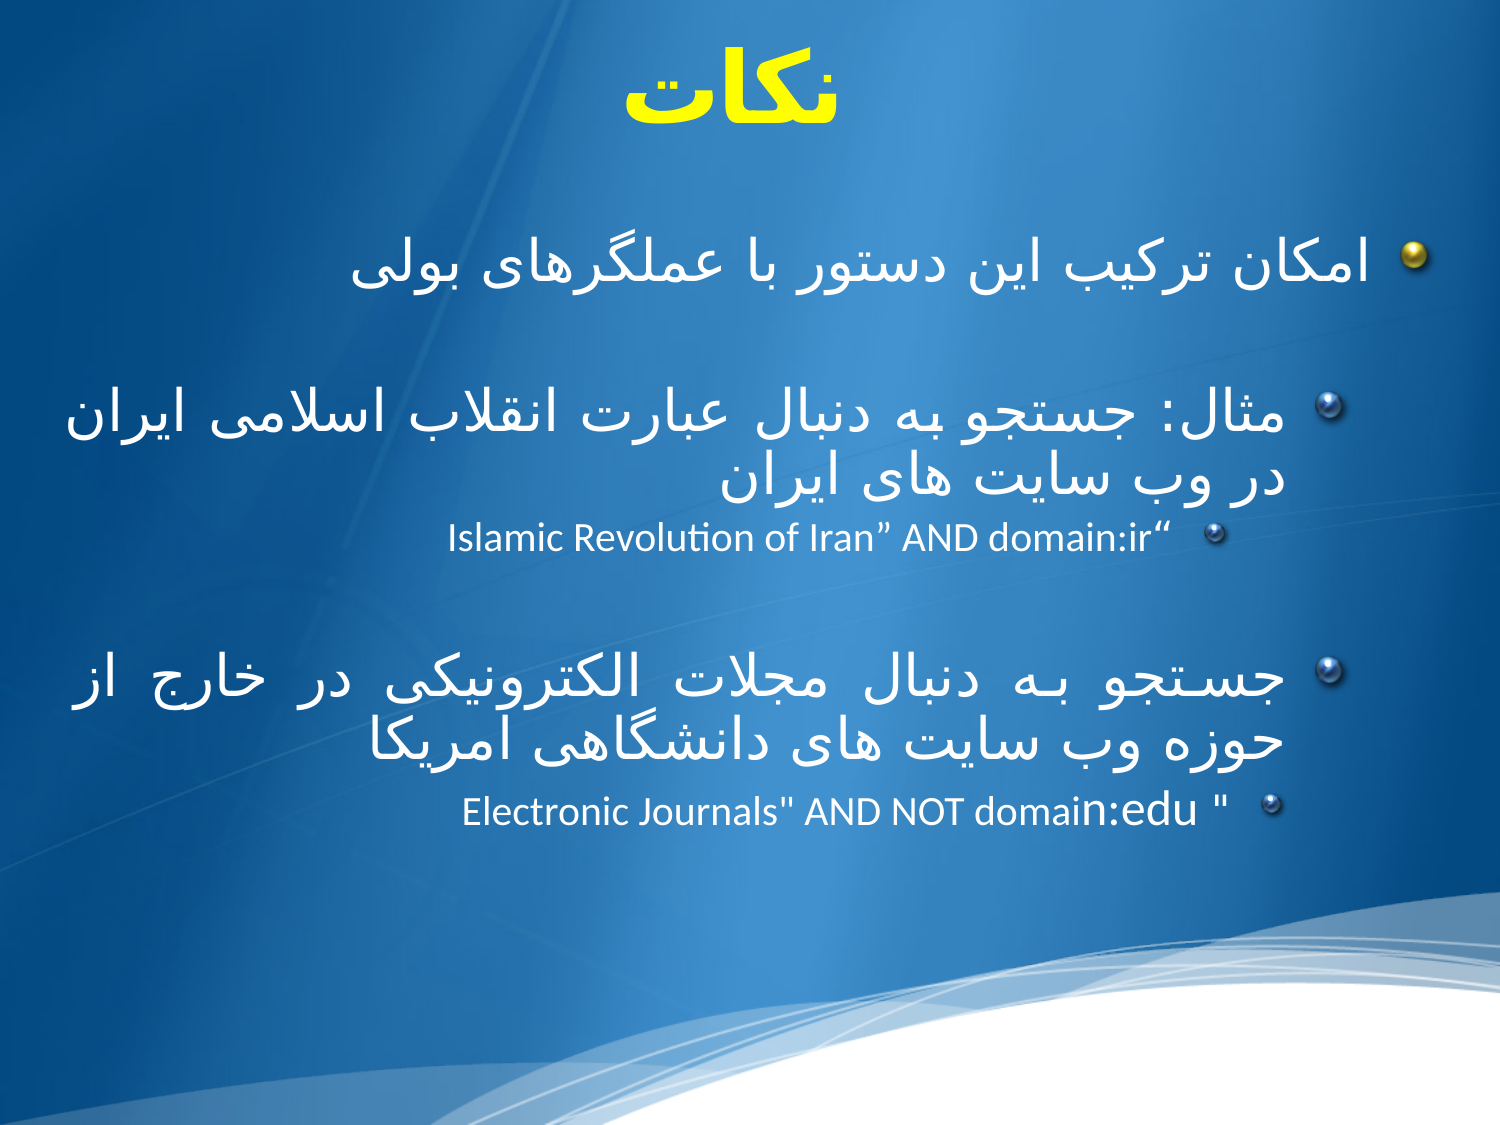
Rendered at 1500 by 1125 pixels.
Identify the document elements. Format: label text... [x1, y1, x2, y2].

list امکان ترکیب این دستور با عملگرهای بولی مثال: جستجو به دنبال عبارت انقلاب اسلامی ایران در وب سایت های ایران “Islamic Revolution of Iran” AND domain:ir جستجو به دنبال مجلات الکترونیکی در خارج از حوزه وب سایت های دانشگاهی امریکا " Electronic Journals" AND NOT domain:edu [62, 231, 1438, 595]
picture [0, 0, 1500, 1125]
title نکات [62, 37, 1438, 231]
